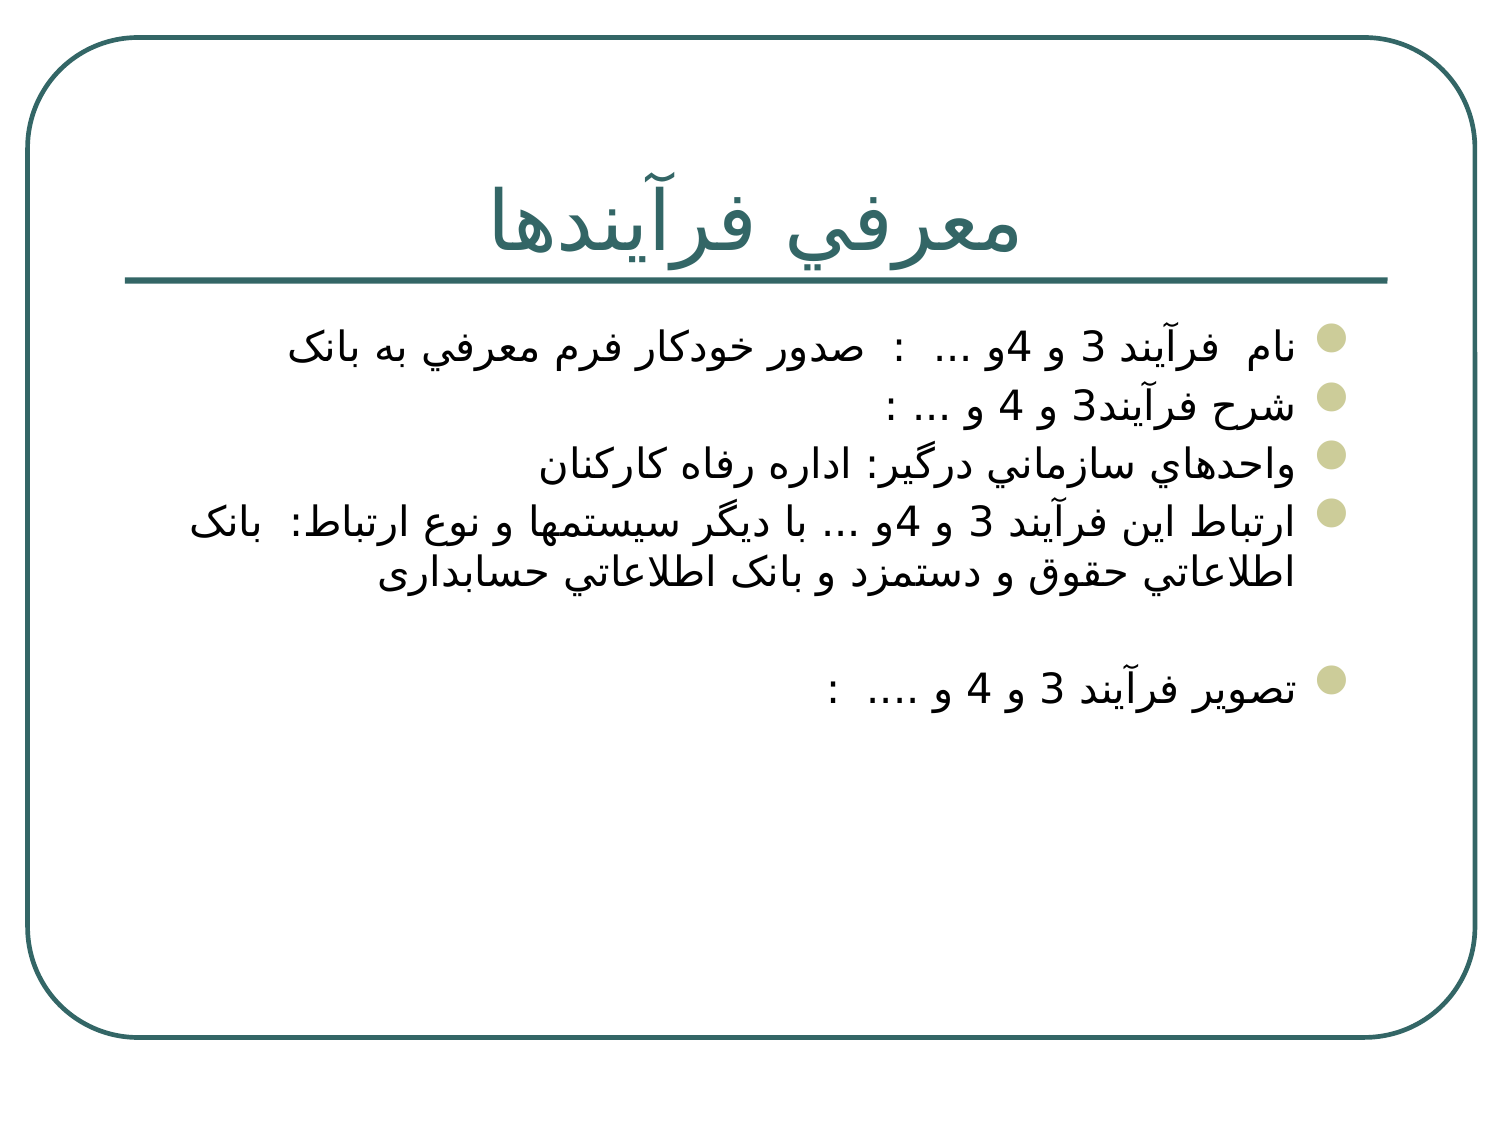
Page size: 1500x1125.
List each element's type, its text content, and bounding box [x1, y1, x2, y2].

title معرفي فرآيندها [125, 87, 1388, 275]
list نام فرآيند 3 و 4و ... : صدور خودکار فرم معرفي به بانک شرح فرآيند3 و 4 و ... : واحدهاي سازماني درگير: اداره رفاه کارکنان ارتباط اين فرآيند 3 و 4و ... با ديگر سيستمها و نوع ارتباط: بانک اطلاعاتي حقوق و دستمزد و بانک اطلاعاتي حسابداری تصوير فرآيند 3 و 4 و .... : [125, 312, 1388, 975]
